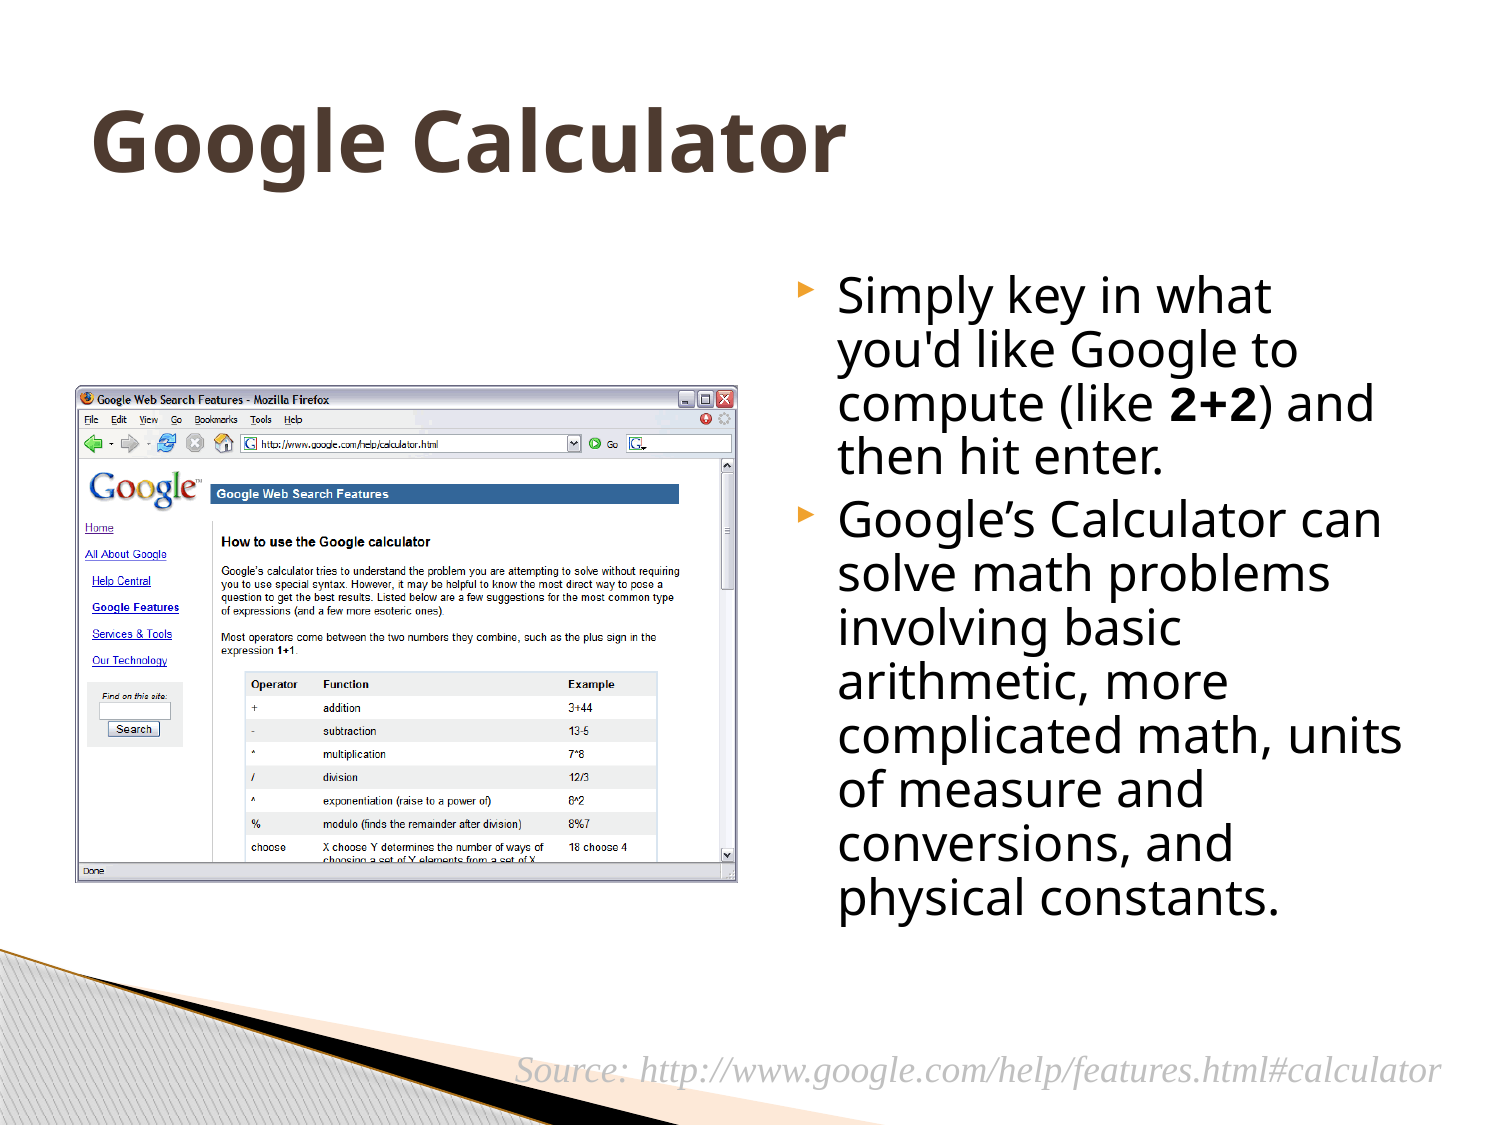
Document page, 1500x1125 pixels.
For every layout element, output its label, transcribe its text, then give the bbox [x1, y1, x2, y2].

list Simply key in what you'd like Google to compute (like 2+2) and then hit enter. Google’s Calculator can solve math problems involving basic arithmetic, more complicated math, units of measure and conversions, and physical constants. [762, 262, 1425, 1005]
title Google Calculator [75, 45, 1425, 233]
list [74, 384, 738, 883]
text_box Source: http://www.google.com/help/features.html#calculator [499, 1037, 1488, 1098]
